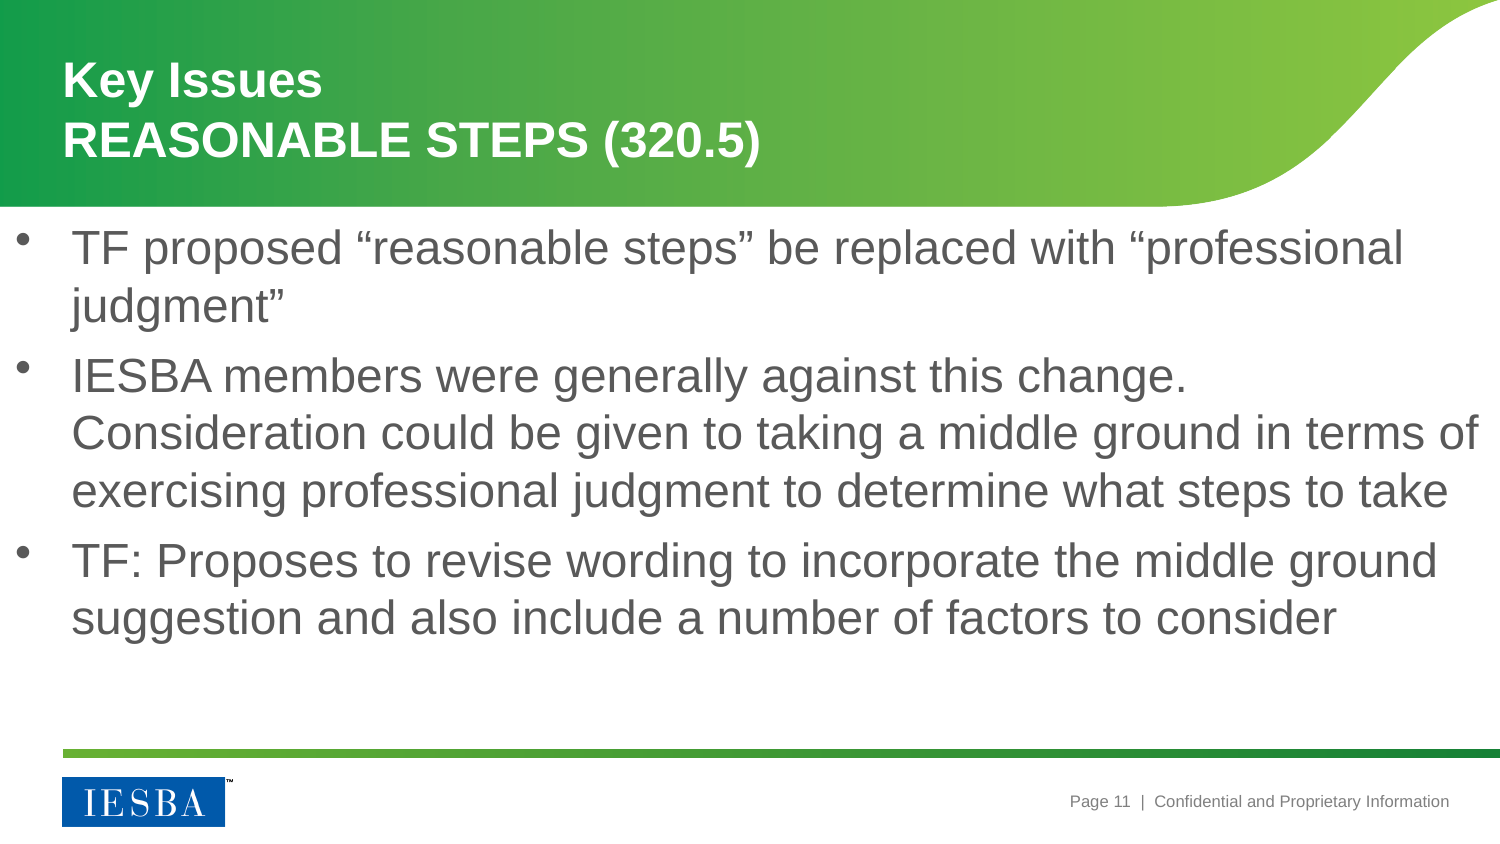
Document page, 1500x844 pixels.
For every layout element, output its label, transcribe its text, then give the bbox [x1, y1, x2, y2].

picture [62, 777, 233, 827]
title Key Issues Reasonable Steps (320.5) [62, 75, 1300, 141]
list TF proposed “reasonable steps” be replaced with “professional judgment” IESBA members were generally against this change. Consideration could be given to taking a middle ground in terms of exercising professional judgment to determine what steps to take TF: Proposes to revise wording to incorporate the middle ground suggestion and also include a number of factors to consider [0, 209, 1500, 747]
picture [0, 0, 1500, 207]
